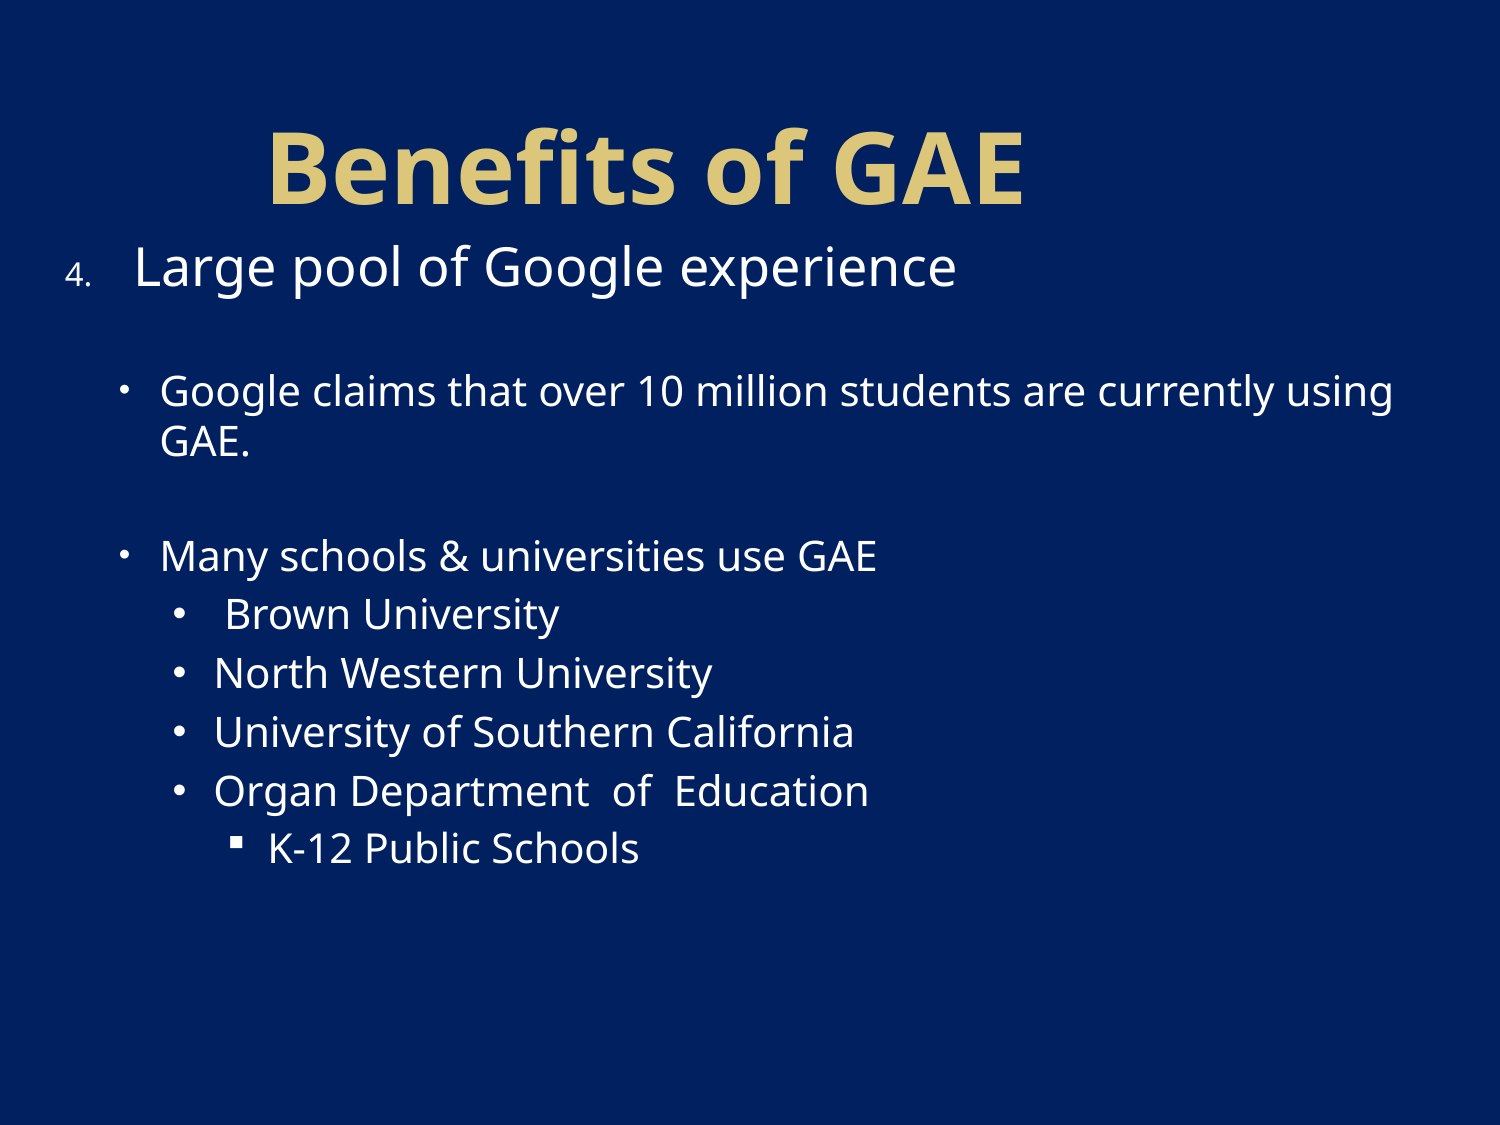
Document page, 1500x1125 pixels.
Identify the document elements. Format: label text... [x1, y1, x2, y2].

title Benefits of GAE [249, 37, 1263, 224]
list Large pool of Google experience Google claims that over 10 million students are currently using GAE. Many schools & universities use GAE Brown University North Western University University of Southern California Organ Department of Education K-12 Public Schools [50, 224, 1500, 1088]
